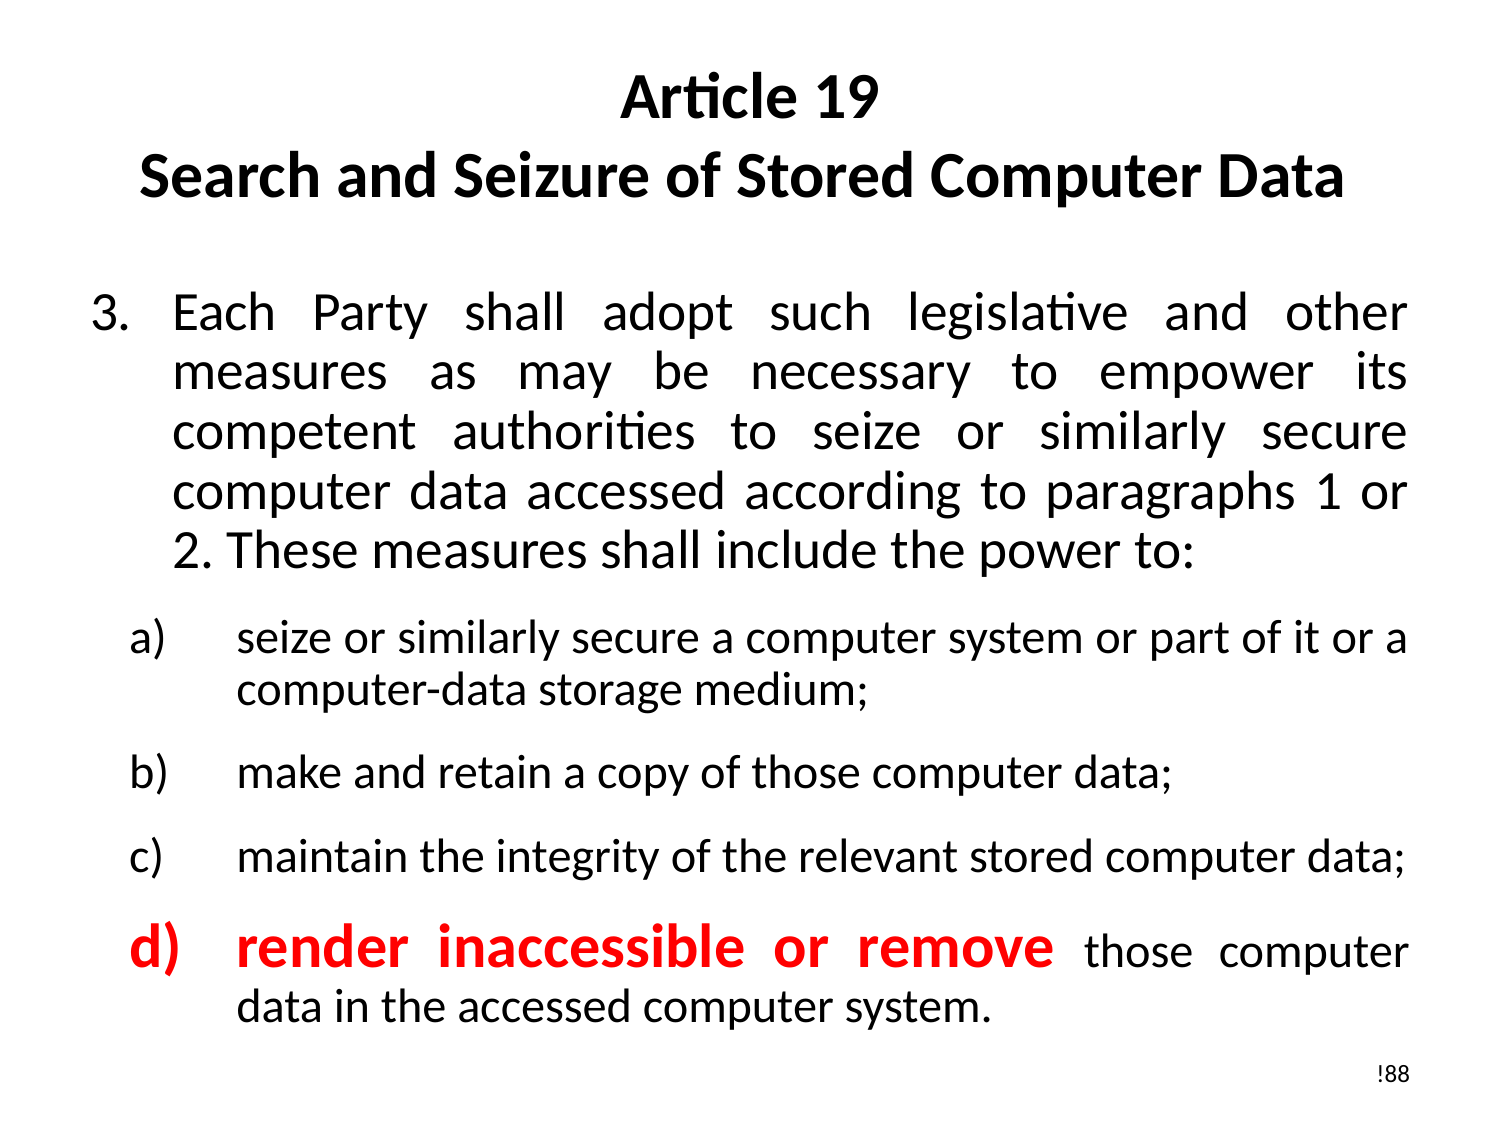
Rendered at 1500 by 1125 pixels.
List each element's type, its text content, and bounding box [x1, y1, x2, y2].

title Article 19 Search and Seizure of Stored Computer Data [74, 44, 1426, 220]
list Each Party shall adopt such legislative and other measures as may be necessary to empower its competent authorities to seize or similarly secure computer data accessed according to paragraphs 1 or 2. These measures shall include the power to: seize or similarly secure a computer system or part of it or a computer-data storage medium; make and retain a copy of those computer data; maintain the integrity of the relevant stored computer data; render inaccessible or remove those computer data in the accessed computer system. [74, 274, 1426, 1086]
slide_number !88 [1074, 1042, 1425, 1103]
